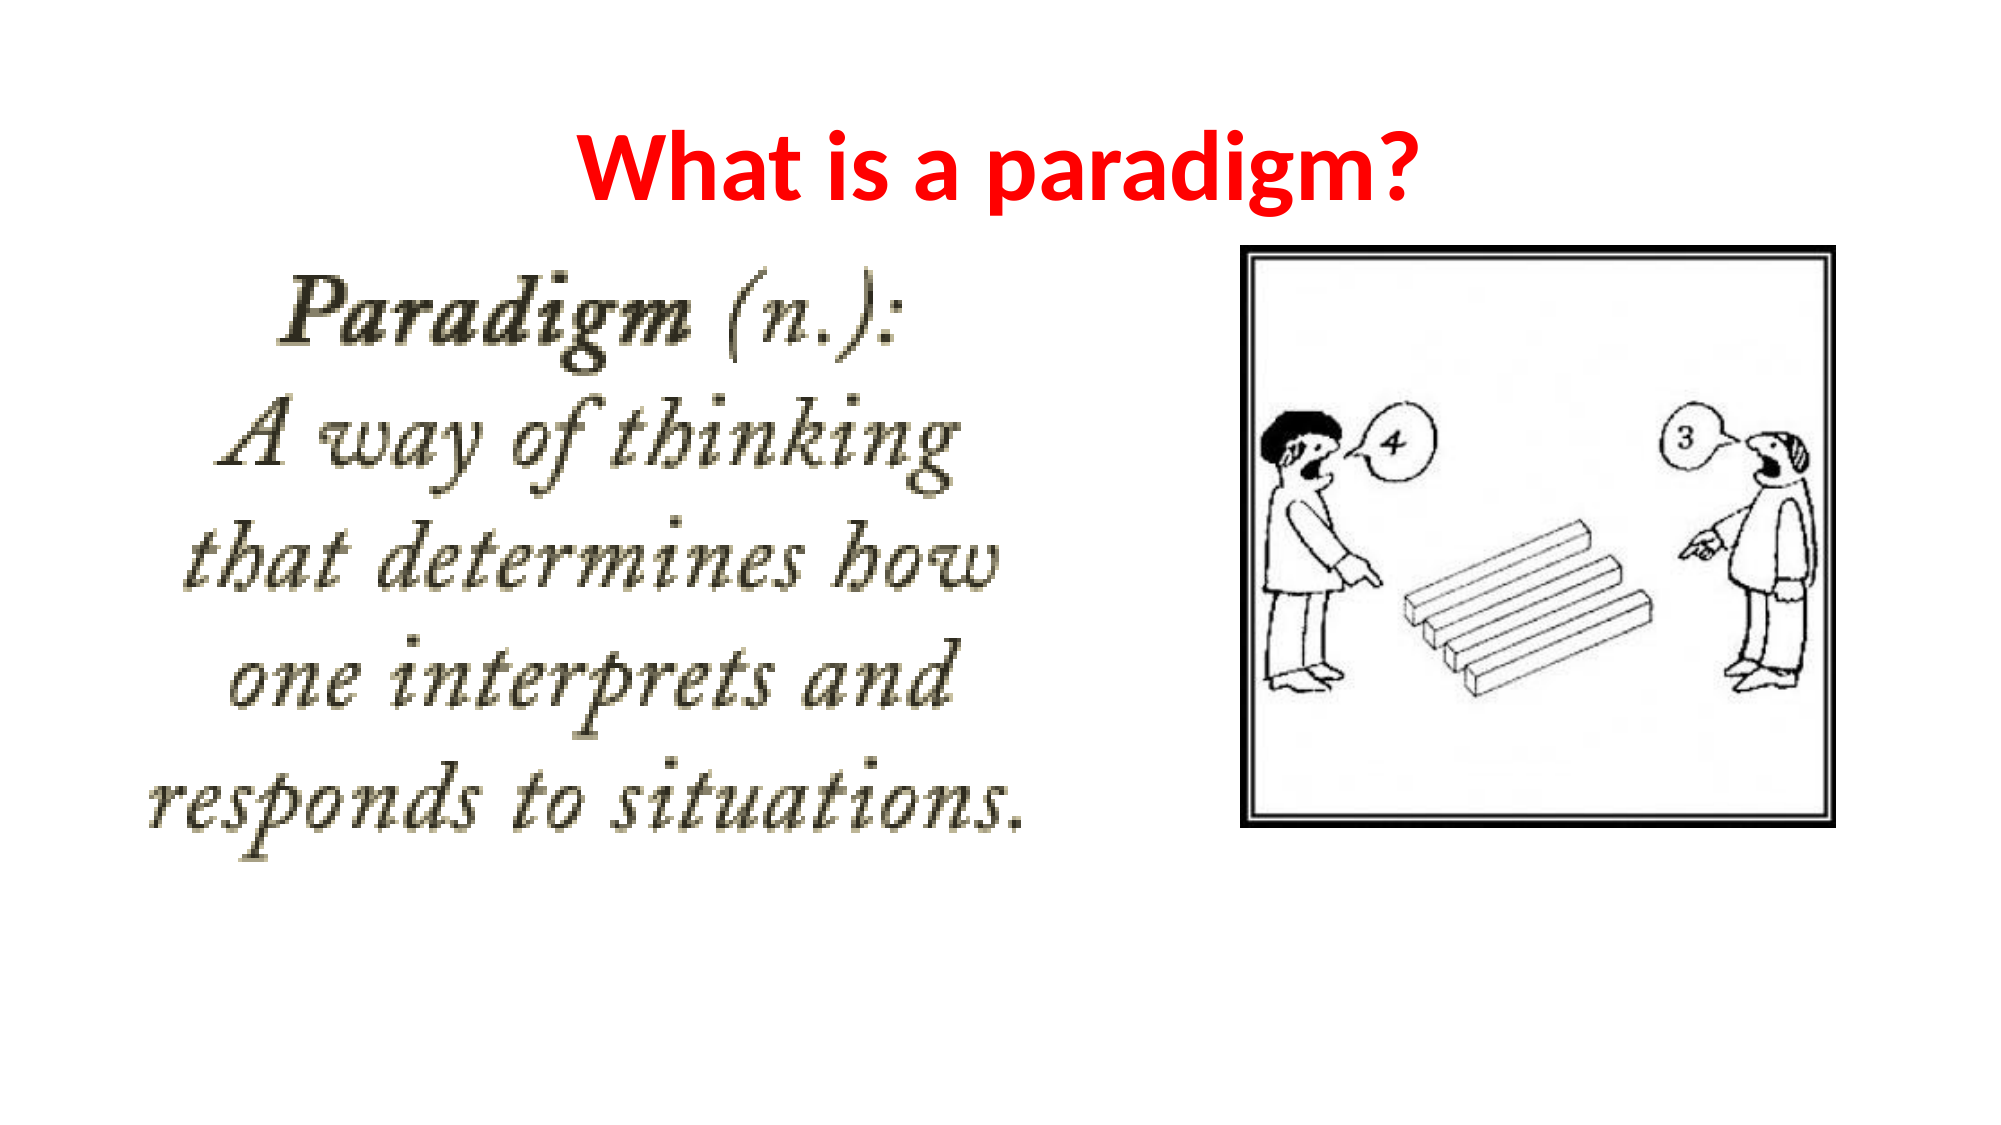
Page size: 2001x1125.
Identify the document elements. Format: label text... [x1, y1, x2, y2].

title What is a paradigm? [137, 59, 1863, 278]
picture [1239, 244, 1836, 829]
picture [22, 181, 1148, 944]
